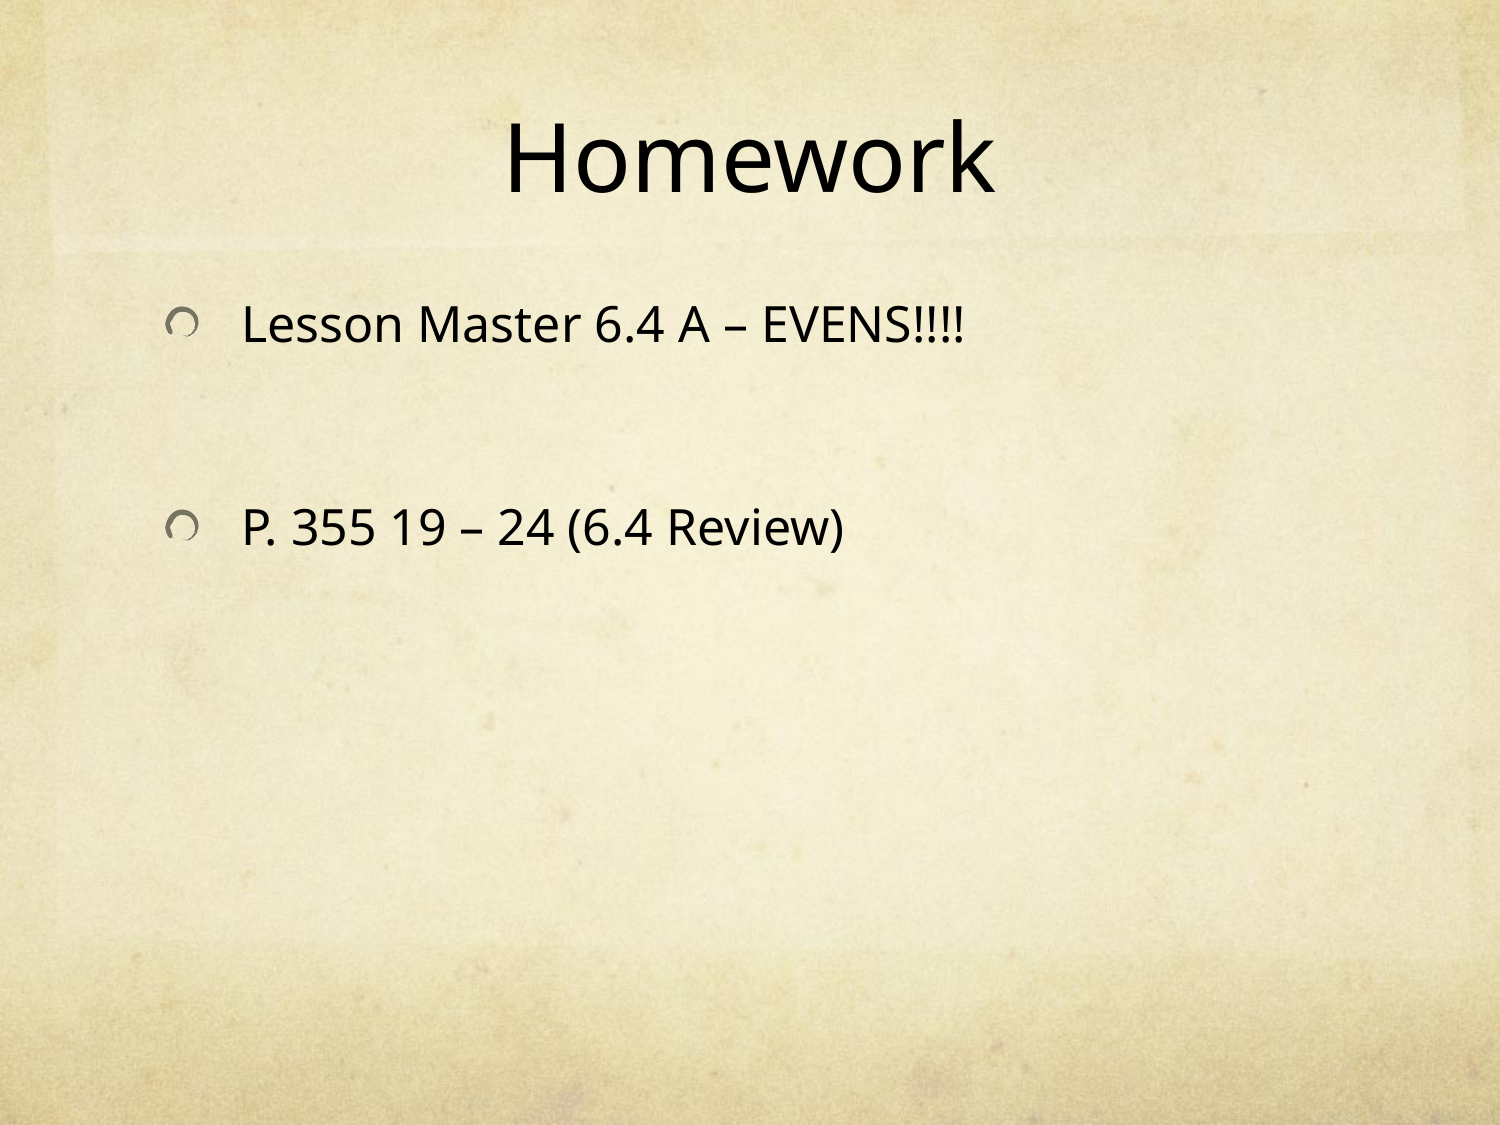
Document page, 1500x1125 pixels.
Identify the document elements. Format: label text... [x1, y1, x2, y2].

list Lesson Master 6.4 A – EVENS!!!! P. 355 19 – 24 (6.4 Review) [150, 284, 1350, 950]
picture [0, 0, 1500, 1125]
title Homework [150, 82, 1350, 225]
